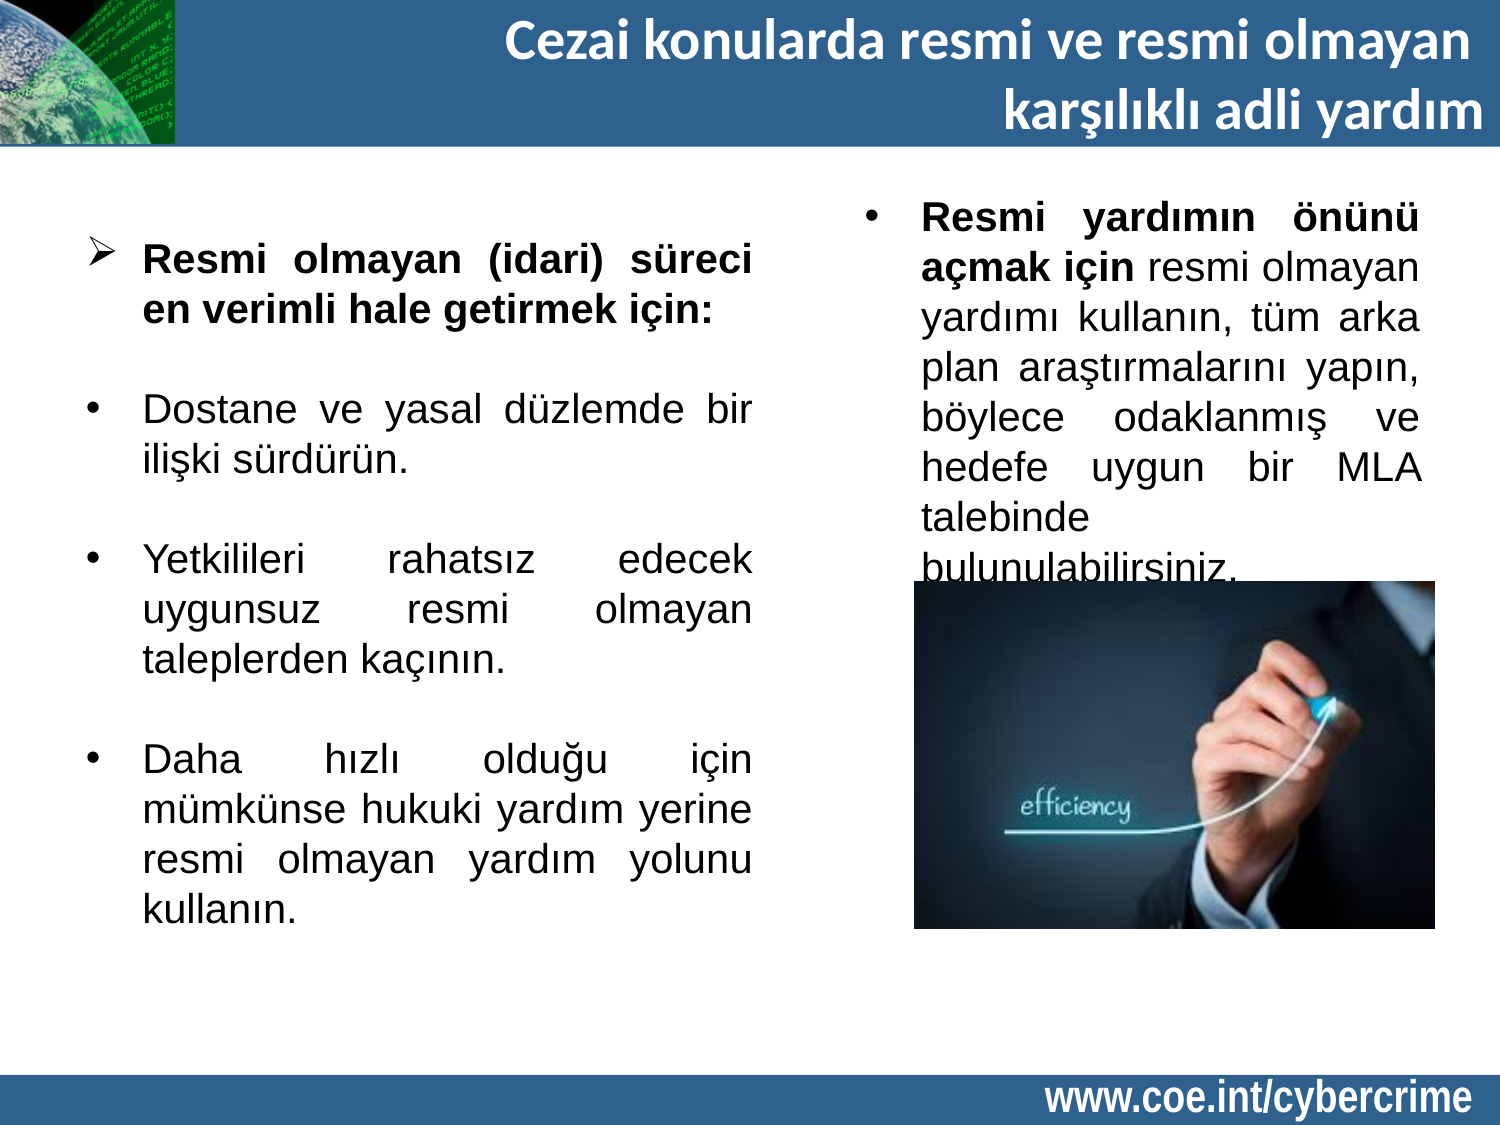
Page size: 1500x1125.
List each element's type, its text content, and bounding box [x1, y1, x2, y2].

text_box Resmi yardımın önünü açmak için resmi olmayan yardımı kullanın, tüm arka plan araştırmalarını yapın, böylece odaklanmış ve hedefe uygun bir MLA talebinde bulunulabilirsiniz. [849, 182, 1435, 598]
picture [914, 581, 1436, 929]
text_box www.coe.int/cybercrime [1030, 1059, 1500, 1125]
picture [0, 0, 175, 144]
text_box Resmi olmayan (idari) süreci en verimli hale getirmek için: Dostane ve yasal düzlemde bir ilişki sürdürün. Yetkilileri rahatsız edecek uygunsuz resmi olmayan taleplerden kaçının. Daha hızlı olduğu için mümkünse hukuki yardım yerine resmi olmayan yardım yolunu kullanın. [71, 224, 768, 990]
text_box [0, 1073, 1030, 1125]
text_box Cezai konularda resmi ve resmi olmayan karşılıklı adli yardım [177, 0, 1500, 149]
